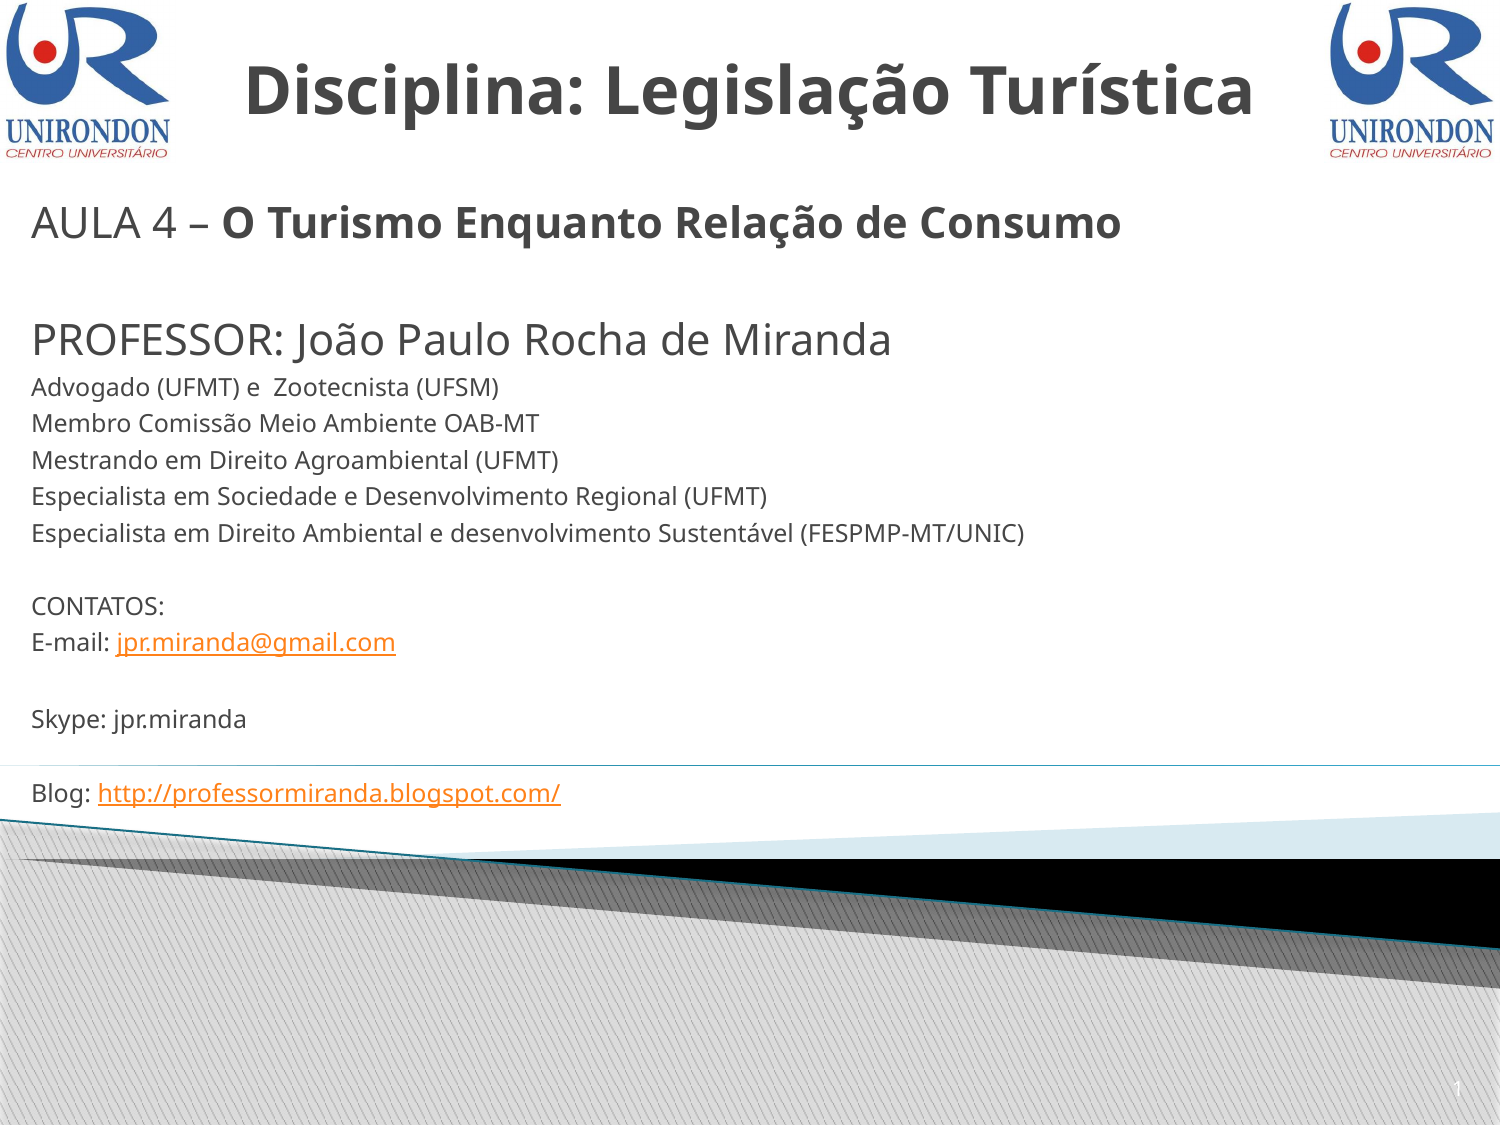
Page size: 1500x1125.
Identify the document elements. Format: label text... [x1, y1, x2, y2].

slide_number 1 [1418, 1051, 1479, 1112]
picture [1323, 0, 1500, 164]
picture [0, 0, 176, 164]
subtitle AULA 4 – O Turismo Enquanto Relação de Consumo PROFESSOR: João Paulo Rocha de Miranda Advogado (UFMT) e Zootecnista (UFSM) Membro Comissão Meio Ambiente OAB-MT Mestrando em Direito Agroambiental (UFMT) Especialista em Sociedade e Desenvolvimento Regional (UFMT) Especialista em Direito Ambiental e desenvolvimento Sustentável (FESPMP-MT/UNIC) CONTATOS: E-mail: jpr.miranda@gmail.com Skype: jpr.miranda Blog: http://professormiranda.blogspot.com/ [23, 187, 1454, 821]
picture [5, 859, 1500, 989]
text_box Disciplina: Legislação Turística [181, 35, 1318, 141]
